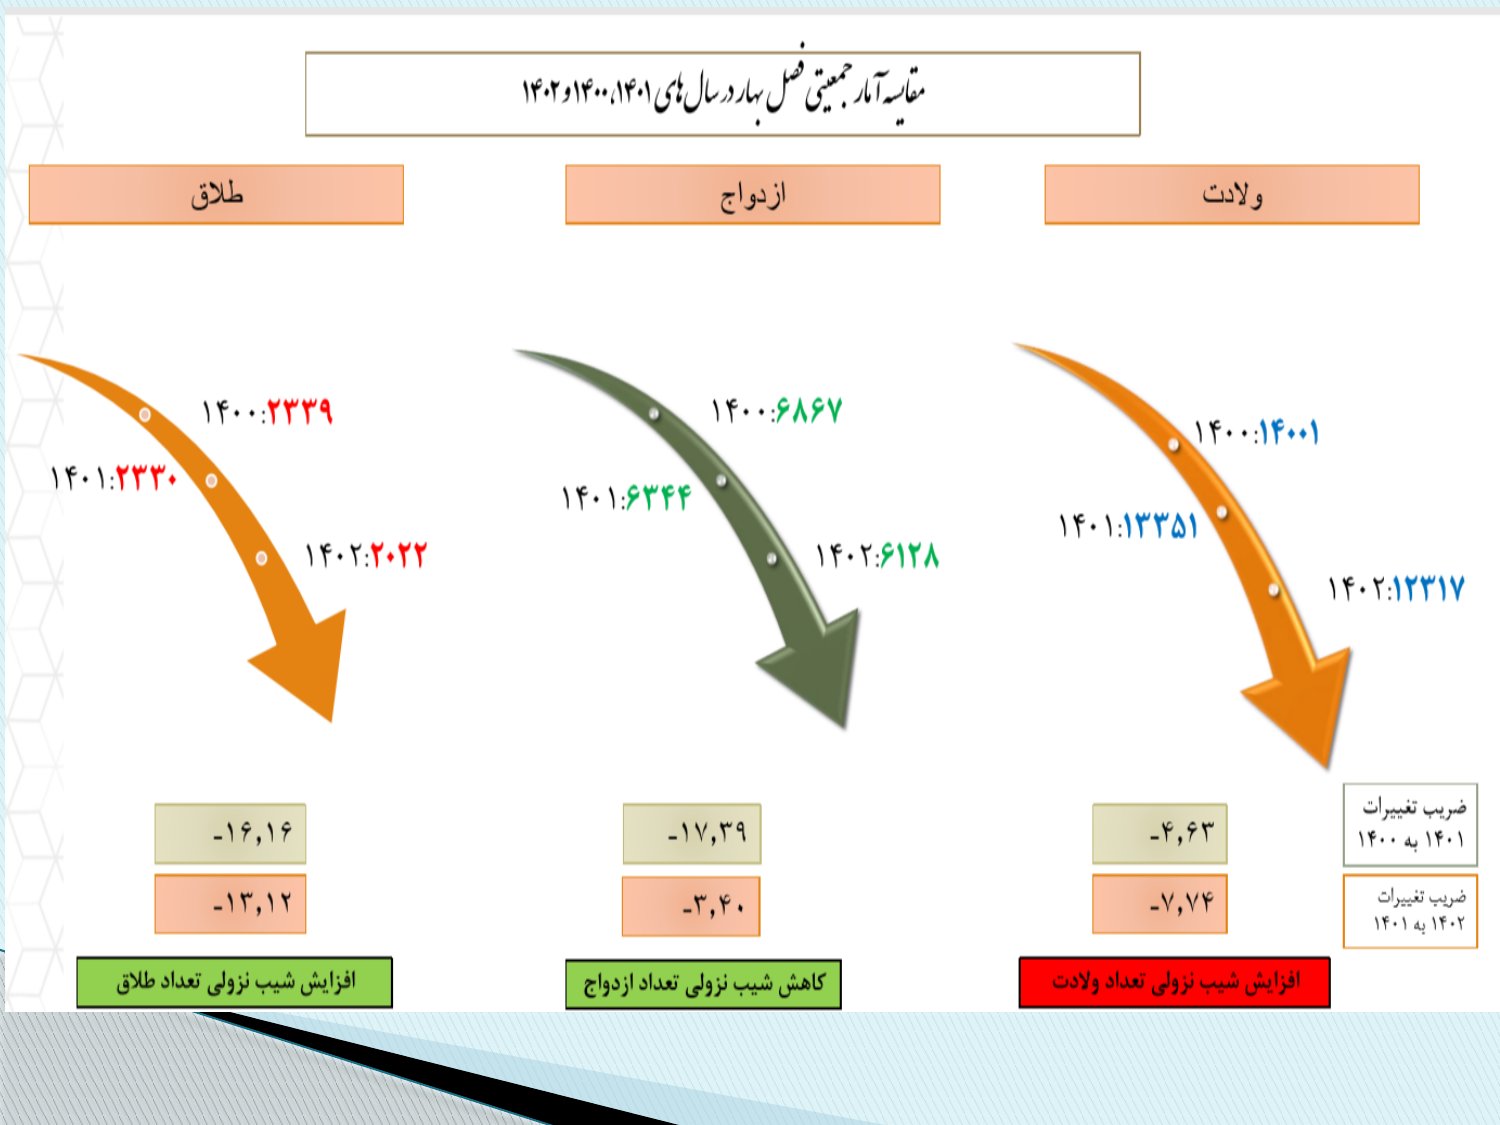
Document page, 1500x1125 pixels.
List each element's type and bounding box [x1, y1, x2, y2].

picture [5, 6, 1500, 1012]
